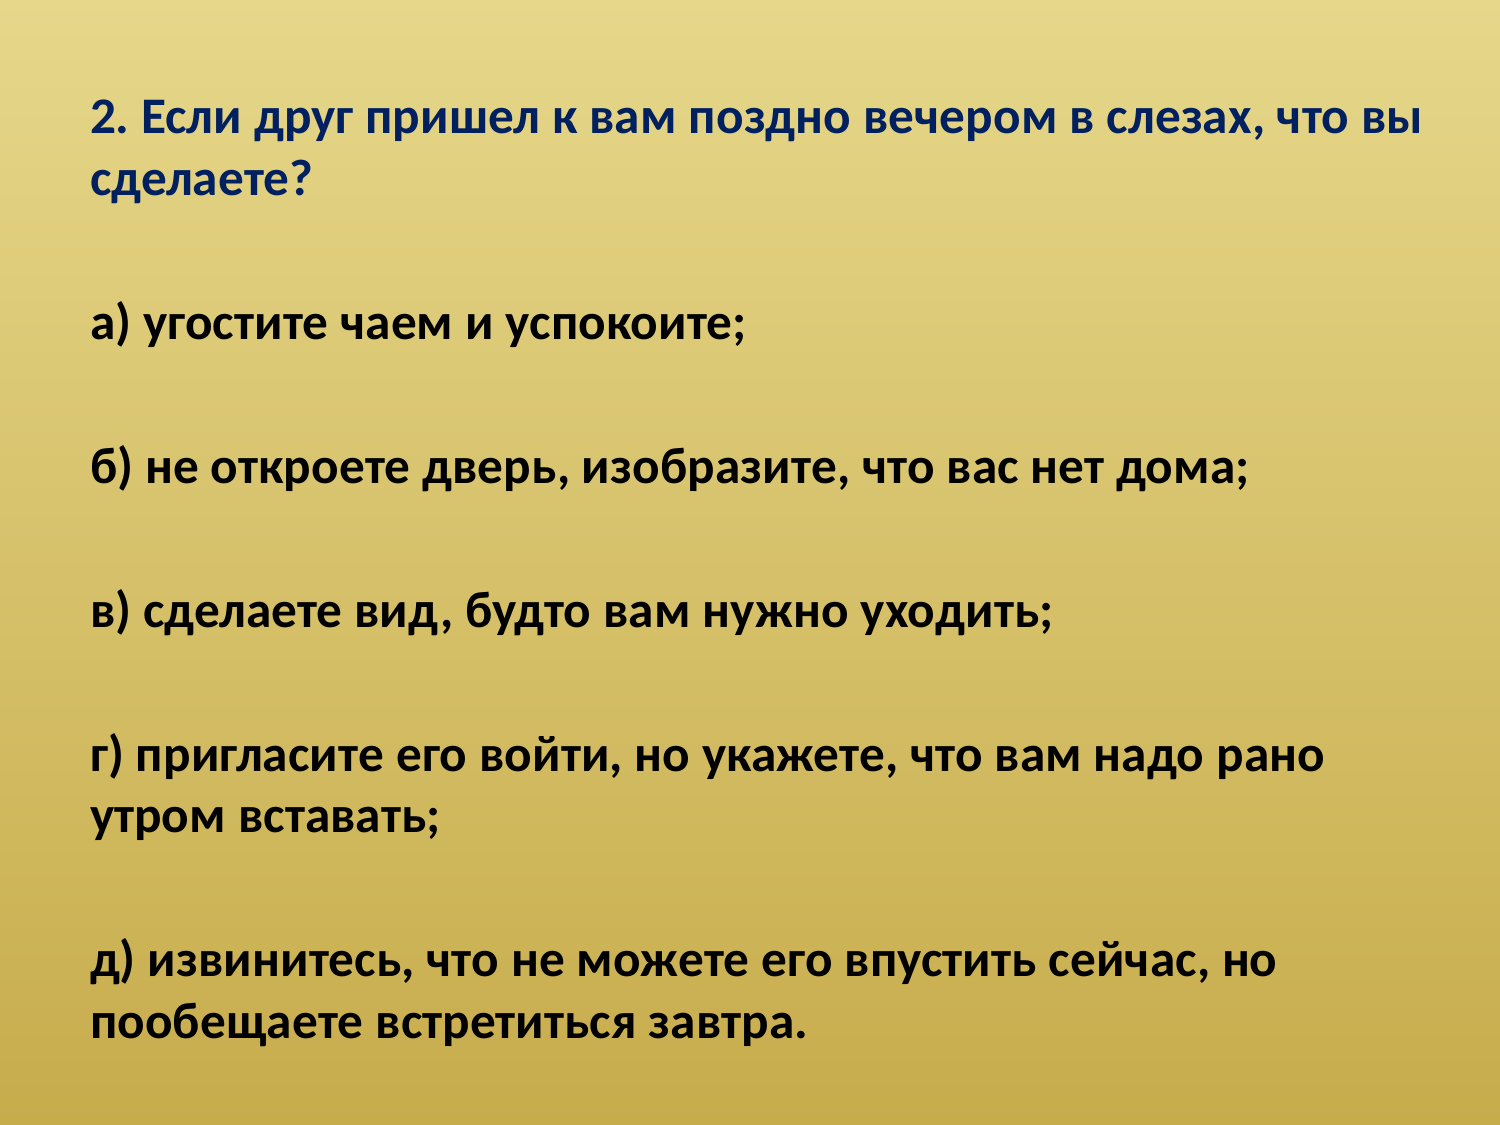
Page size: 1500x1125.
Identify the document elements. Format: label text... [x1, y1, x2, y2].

subtitle 2. Если друг пришел к вам поздно вечером в слезах, что вы сделаете? а) угостите чаем и успокоите; б) не откроете дверь, изобразите, что вас нет дома; в) сделаете вид, будто вам нужно уходить; г) пригласите его войти, но укажете, что вам надо рано утром вставать; д) извинитесь, что не можете его впустить сейчас, но пообещаете встретиться завтра. [75, 75, 1463, 1063]
